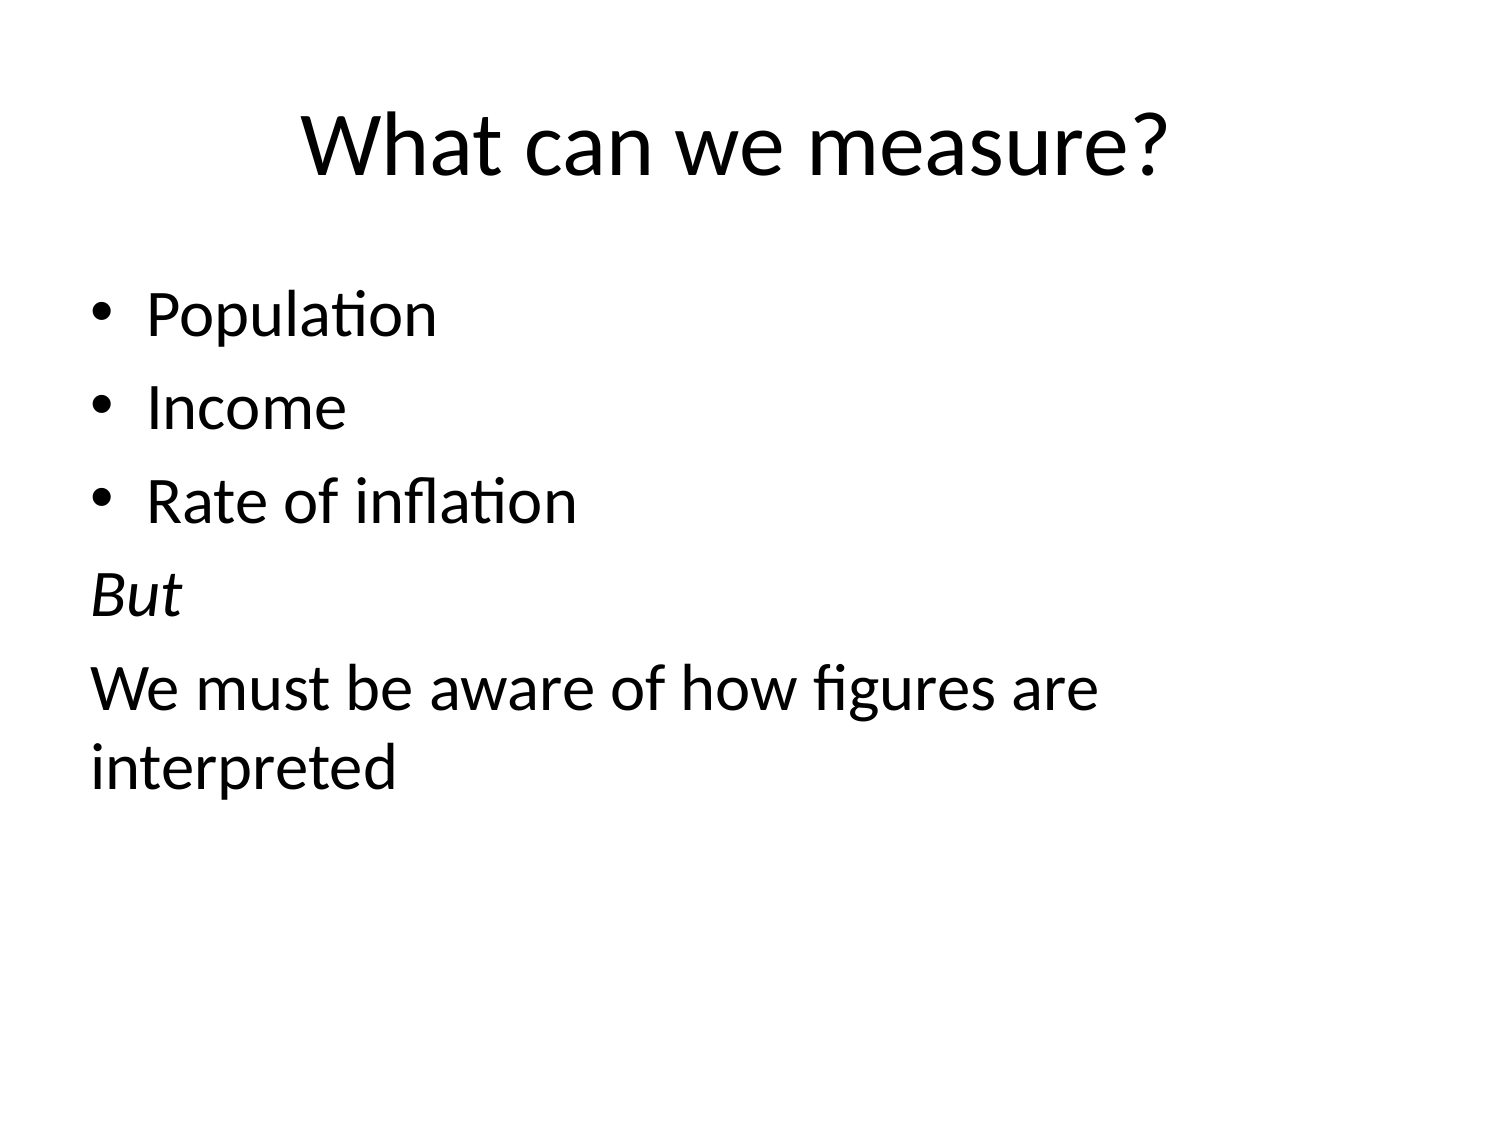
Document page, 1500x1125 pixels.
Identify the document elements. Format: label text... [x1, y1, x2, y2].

title What can we measure? [75, 45, 1425, 233]
list Population Income Rate of inflation But We must be aware of how figures are interpreted [75, 262, 1425, 1005]
